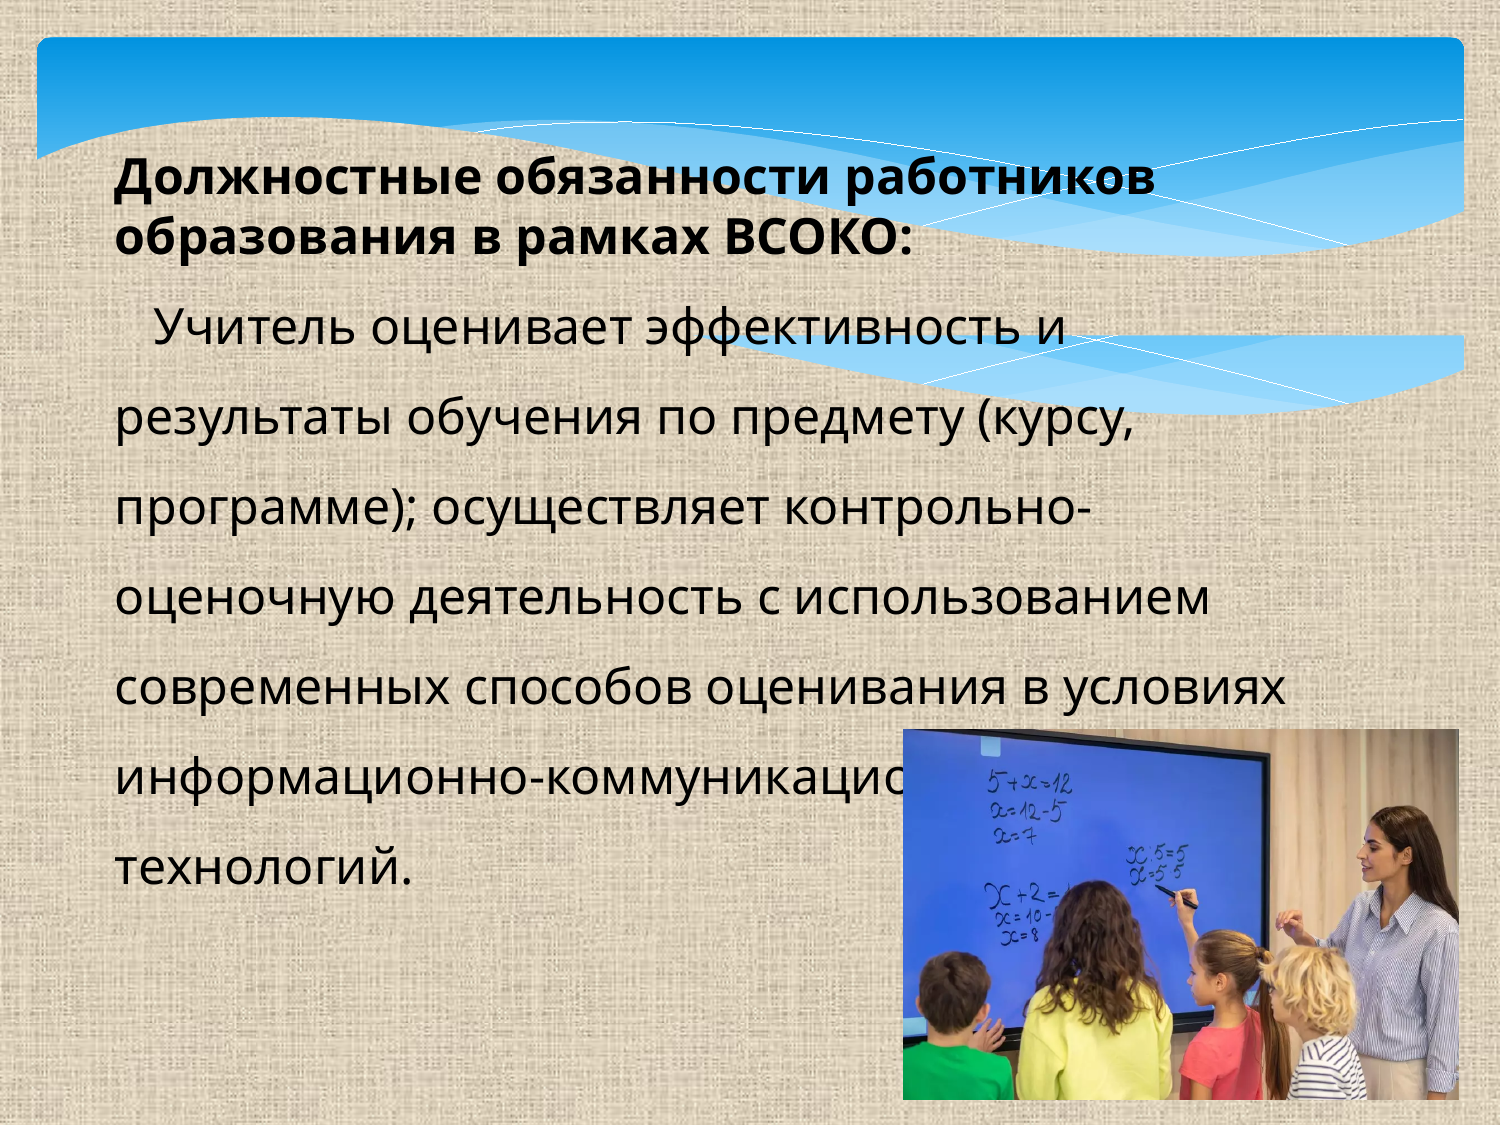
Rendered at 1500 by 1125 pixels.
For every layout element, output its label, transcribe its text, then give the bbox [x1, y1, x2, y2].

picture [0, 0, 1500, 1125]
text_box Должностные обязанности работников образования в рамках ВСОКО: Учитель оценивает эффективность и результаты обучения по предмету (курсу, программе); осуществляет контрольно-оценочную деятельность с использованием современных способов оценивания в условиях информационно-коммуникационных технологий. [100, 137, 1365, 902]
